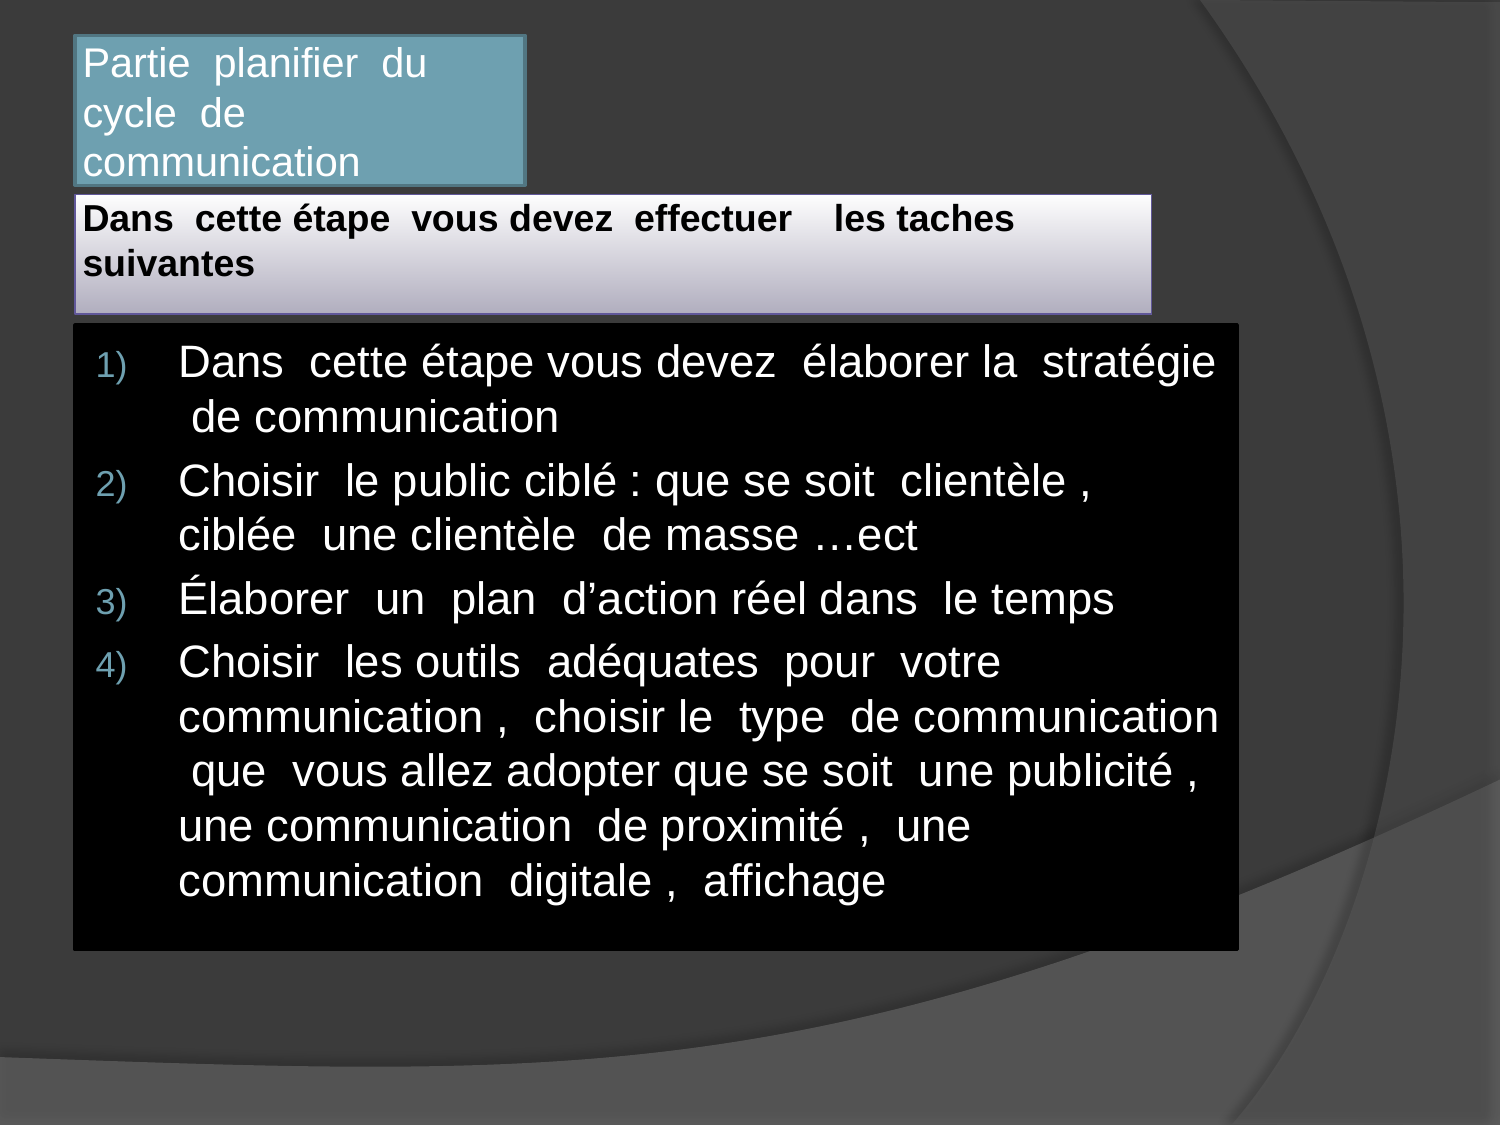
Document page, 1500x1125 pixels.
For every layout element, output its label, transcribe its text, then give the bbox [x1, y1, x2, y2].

list Partie planifier du cycle de communication [73, 34, 527, 187]
list Dans cette étape vous devez élaborer la stratégie de communication Choisir le public ciblé : que se soit clientèle , ciblée une clientèle de masse …ect Élaborer un plan d’action réel dans le temps Choisir les outils adéquates pour votre communication , choisir le type de communication que vous allez adopter que se soit une publicité , une communication de proximité , une communication digitale , affichage [73, 323, 1239, 951]
title Dans cette étape vous devez effectuer les taches suivantes [74, 194, 1152, 315]
